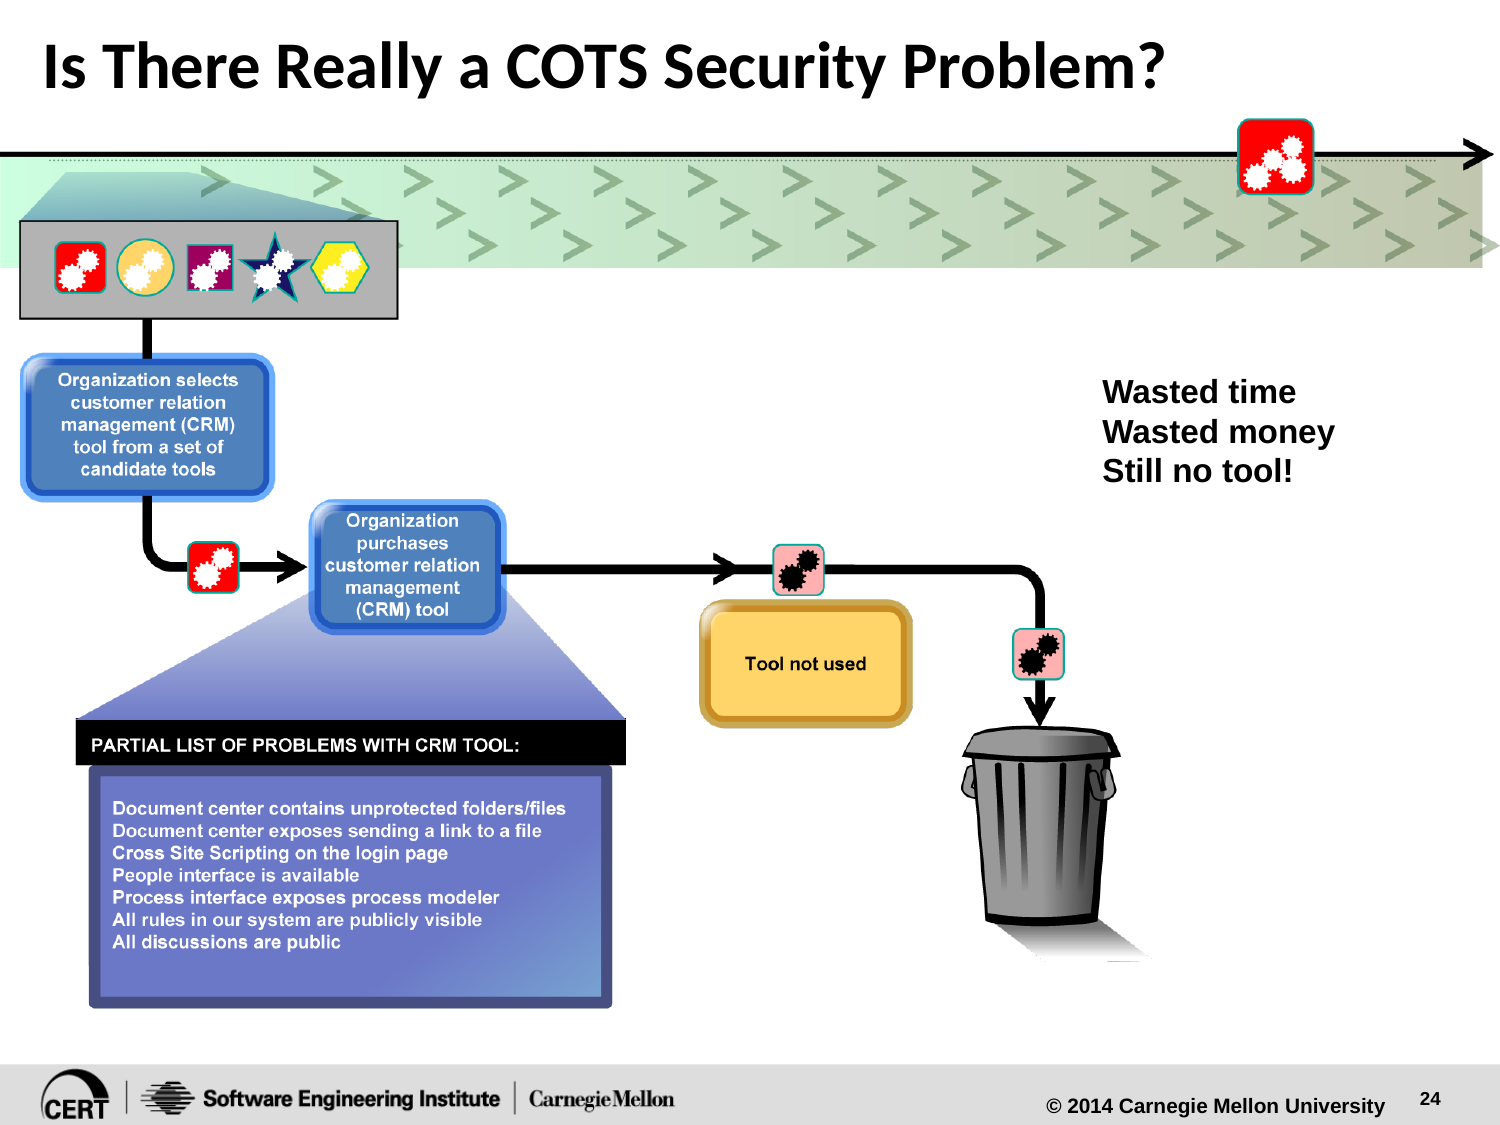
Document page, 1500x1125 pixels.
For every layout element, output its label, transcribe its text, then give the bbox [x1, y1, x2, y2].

title Is There Really a COTS Security Problem? [42, 37, 1434, 114]
picture [0, 115, 1500, 1010]
picture [24, 1065, 688, 1125]
